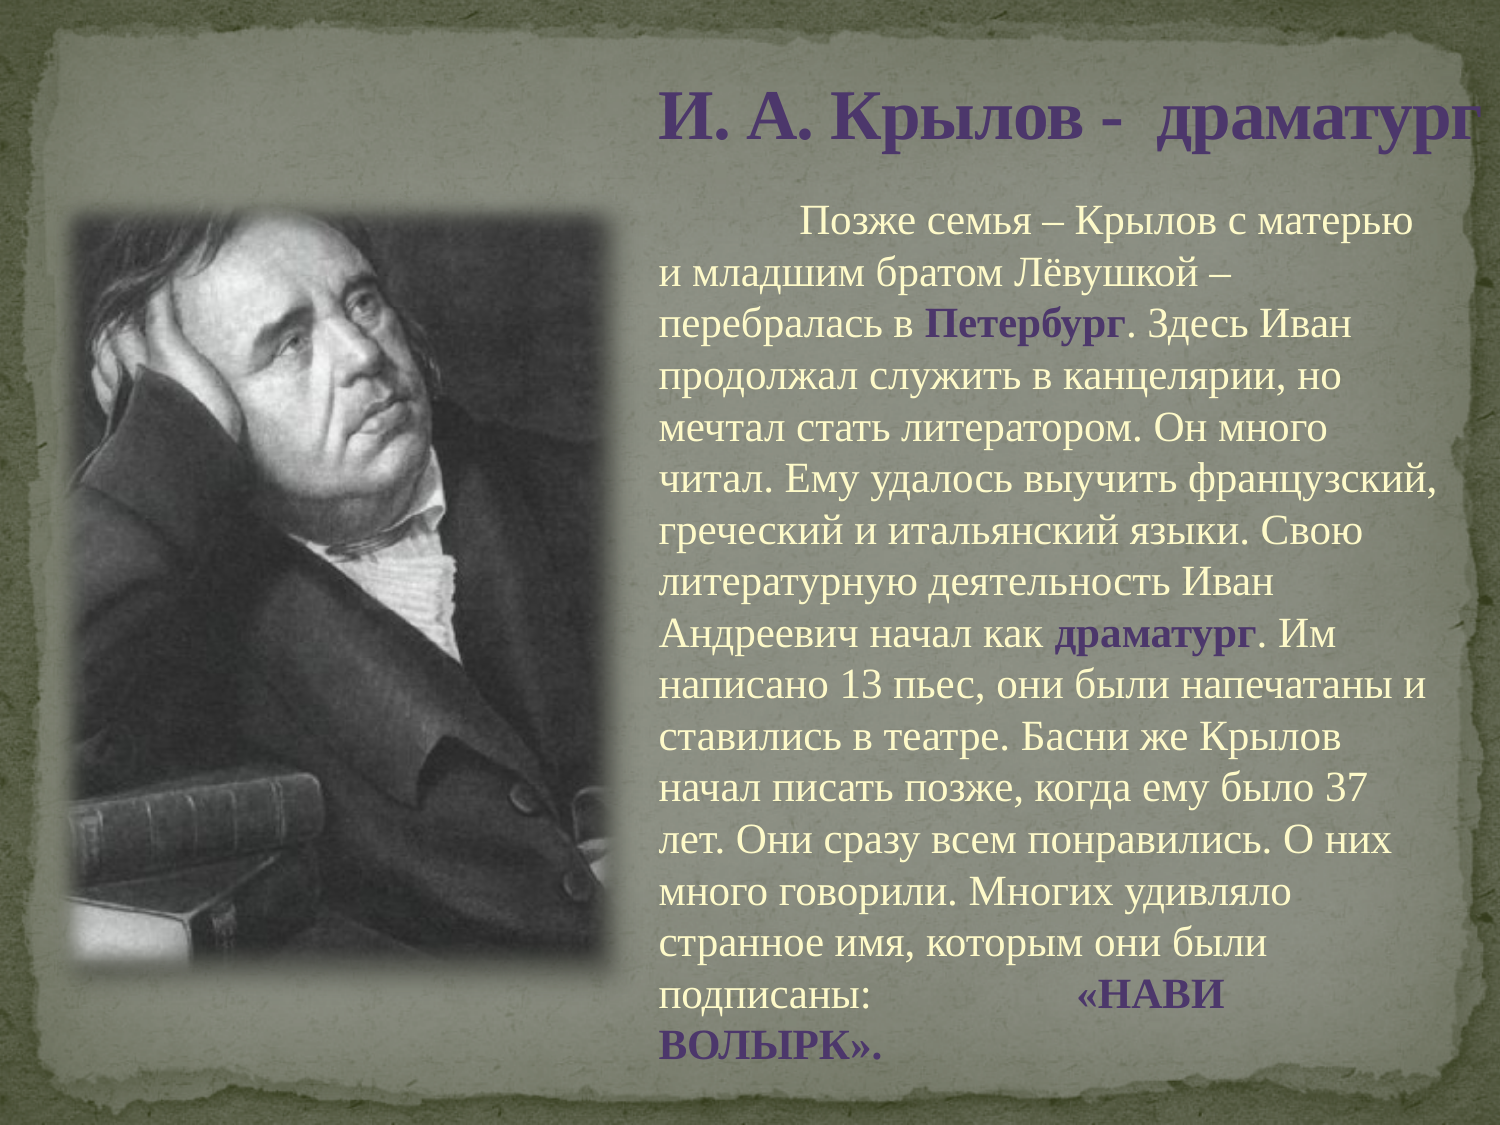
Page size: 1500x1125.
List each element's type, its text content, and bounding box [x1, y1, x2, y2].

picture [55, 198, 621, 975]
list Позже семья – Крылов с матерью и младшим братом Лёвушкой – перебралась в Петербург. Здесь Иван продолжал служить в канцелярии, но мечтал стать литератором. Он много читал. Ему удалось выучить французский, греческий и итальянский языки. Свою литературную деятельность Иван Андреевич начал как драматург. Им написано 13 пьес, они были напечатаны и ставились в театре. Басни же Крылов начал писать позже, когда ему было 37 лет. Они сразу всем понравились. О них много говорили. Многих удивляло странное имя, которым они были подписаны: «НАВИ ВОЛЫРК». [643, 184, 1459, 1083]
title И. А. Крылов - драматург [643, 42, 1500, 161]
